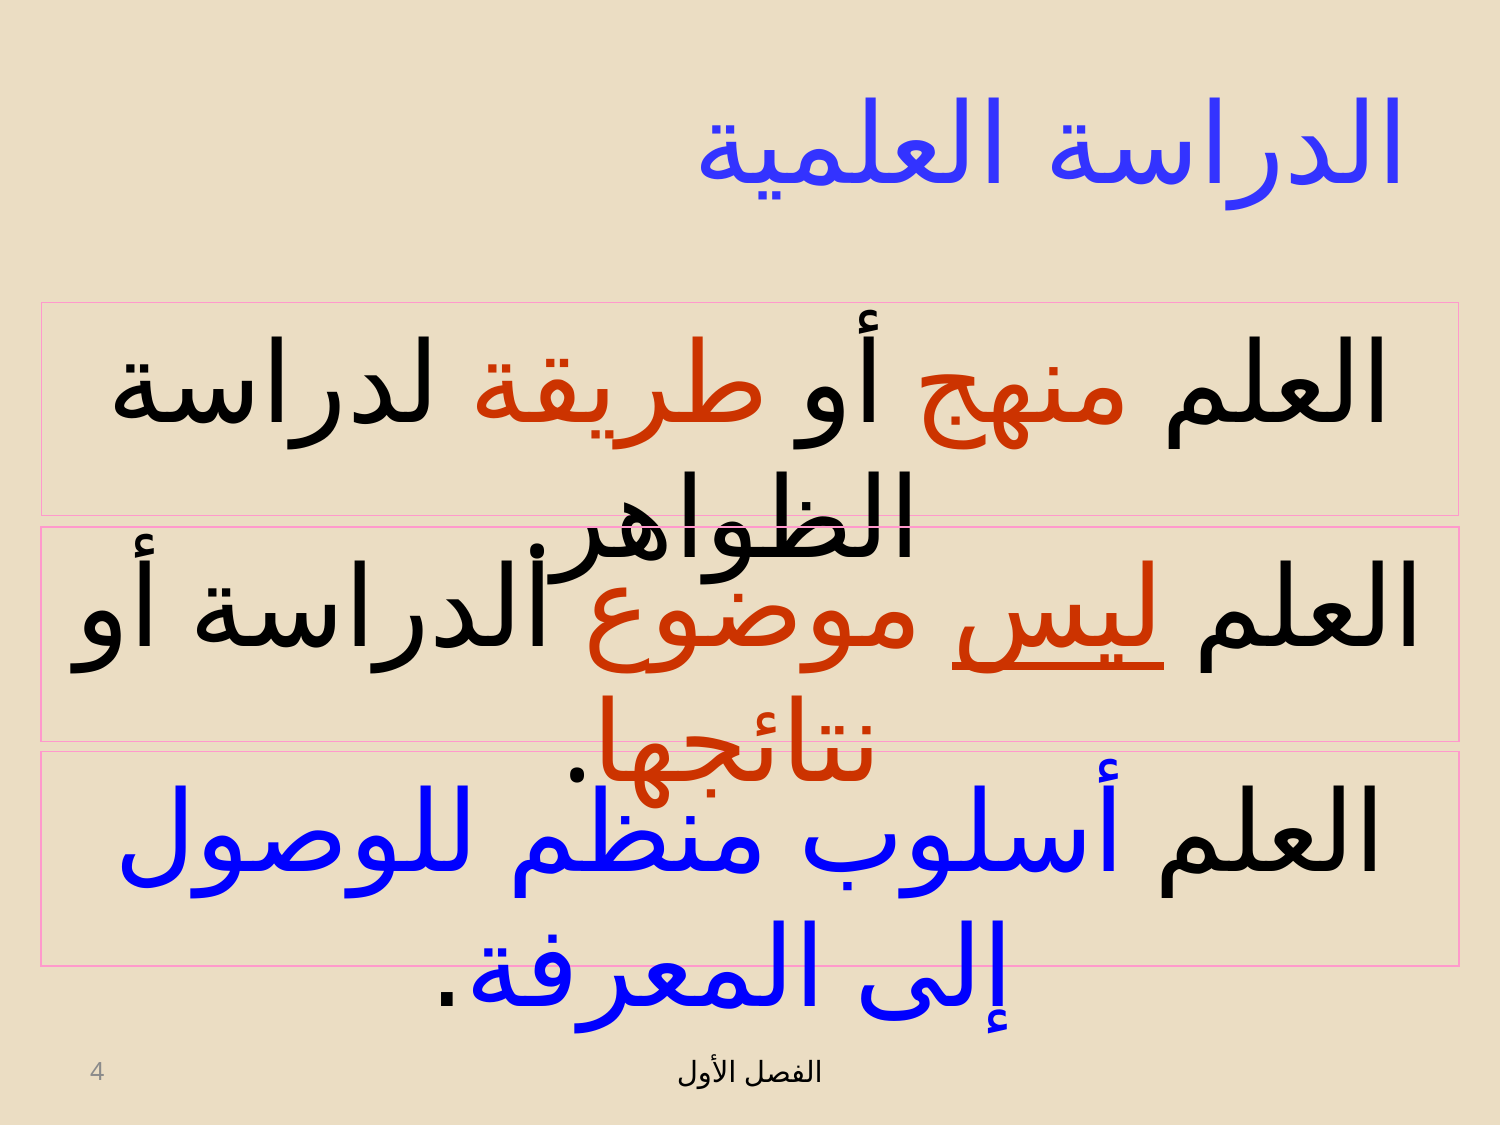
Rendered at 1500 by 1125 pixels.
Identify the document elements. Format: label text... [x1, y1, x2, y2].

slide_number 4 [75, 1042, 425, 1103]
list العلم منهج أو طريقة لدراسة الظواهر. [41, 302, 1459, 516]
title الدراسة العلمية [75, 45, 1425, 233]
text_box العلم ليس موضوع الدراسة أو نتائجها. [41, 527, 1459, 742]
footer الفصل الأول [512, 1042, 988, 1103]
text_box العلم أسلوب منظم للوصول إلى المعرفة. [41, 751, 1459, 967]
